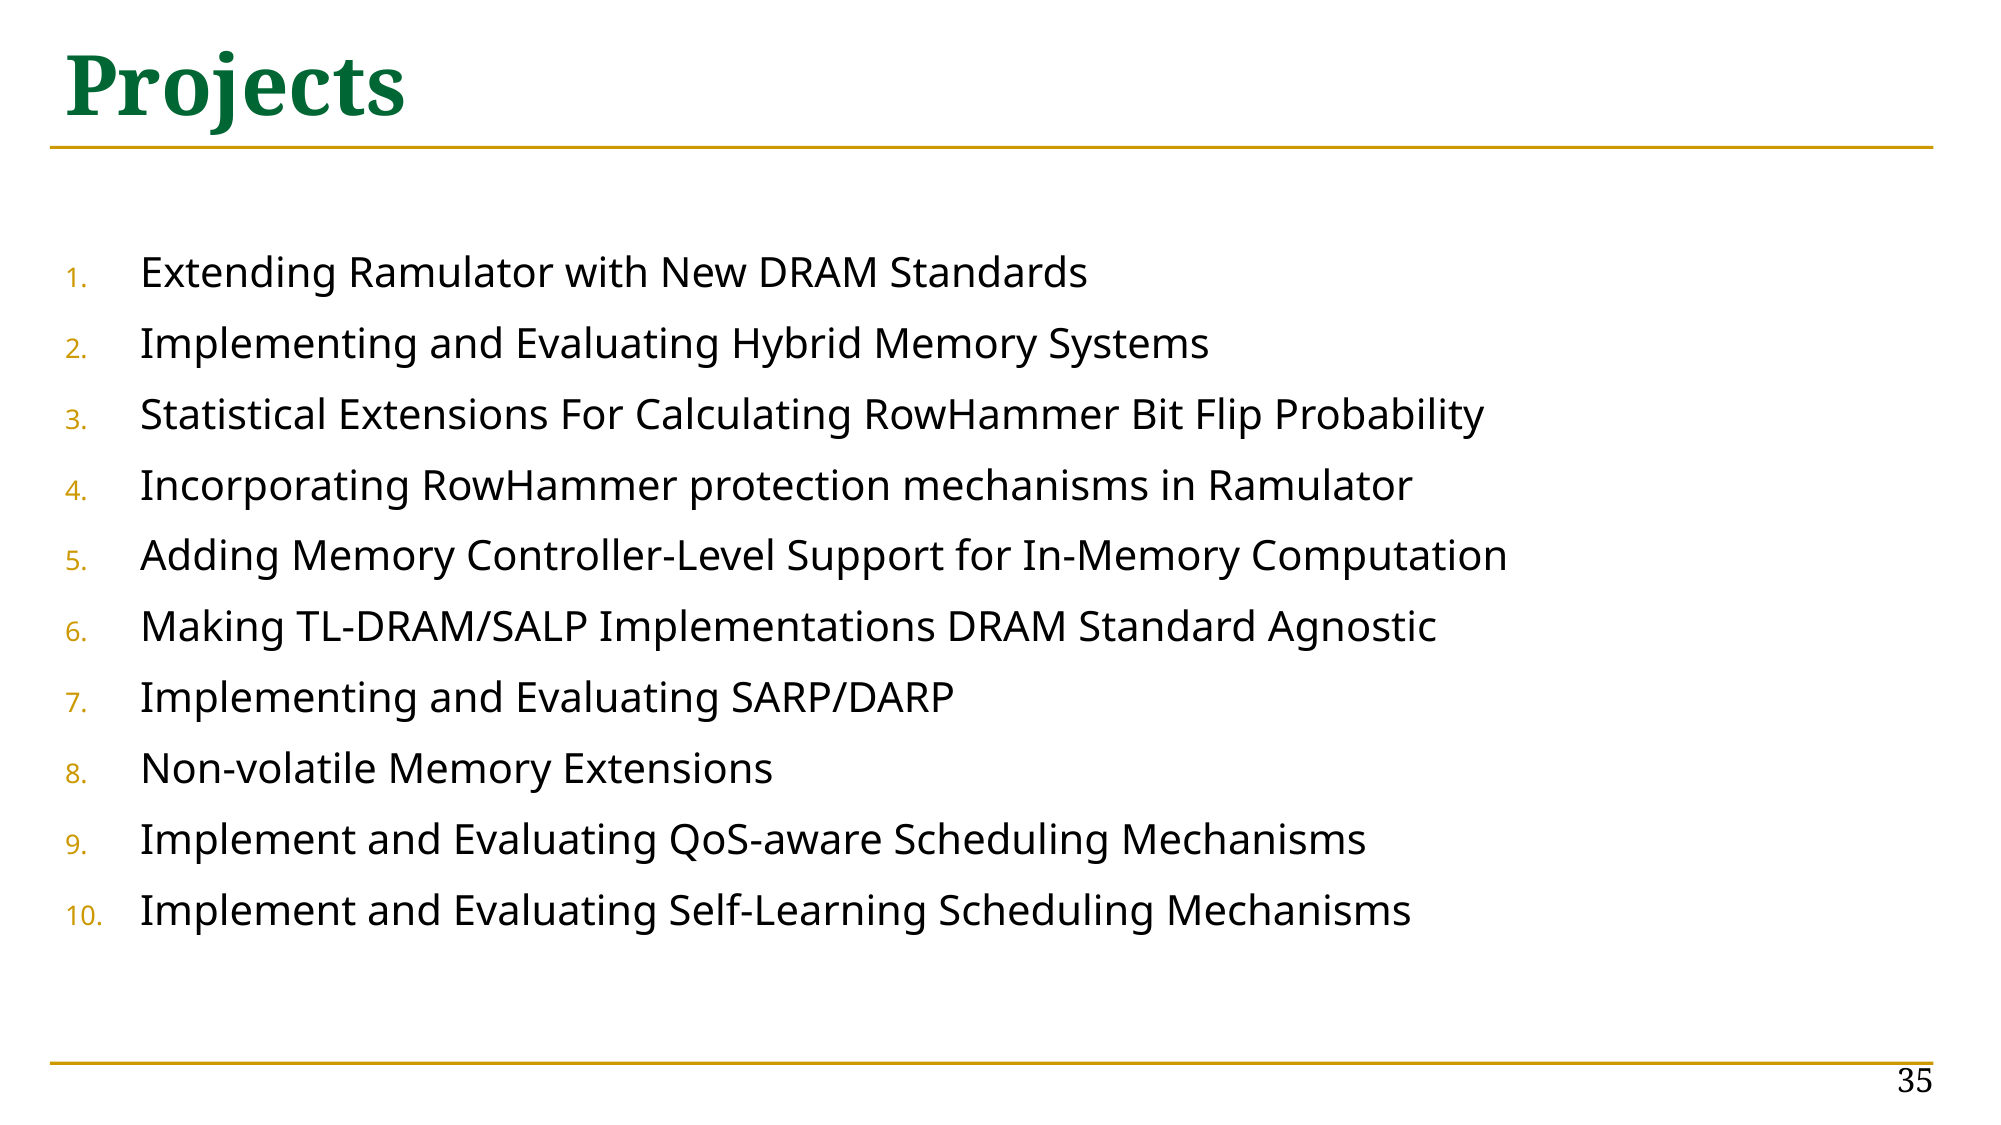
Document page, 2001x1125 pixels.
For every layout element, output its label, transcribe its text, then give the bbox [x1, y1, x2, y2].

list Extending Ramulator with New DRAM Standards Implementing and Evaluating Hybrid Memory Systems Statistical Extensions For Calculating RowHammer Bit Flip Probability Incorporating RowHammer protection mechanisms in Ramulator Adding Memory Controller-Level Support for In-Memory Computation Making TL-DRAM/SALP Implementations DRAM Standard Agnostic Implementing and Evaluating SARP/DARP Non-volatile Memory Extensions Implement and Evaluating QoS-aware Scheduling Mechanisms Implement and Evaluating Self-Learning Scheduling Mechanisms [50, 163, 1934, 1016]
slide_number 35 [1482, 1036, 1950, 1112]
title Projects [50, 24, 1934, 163]
